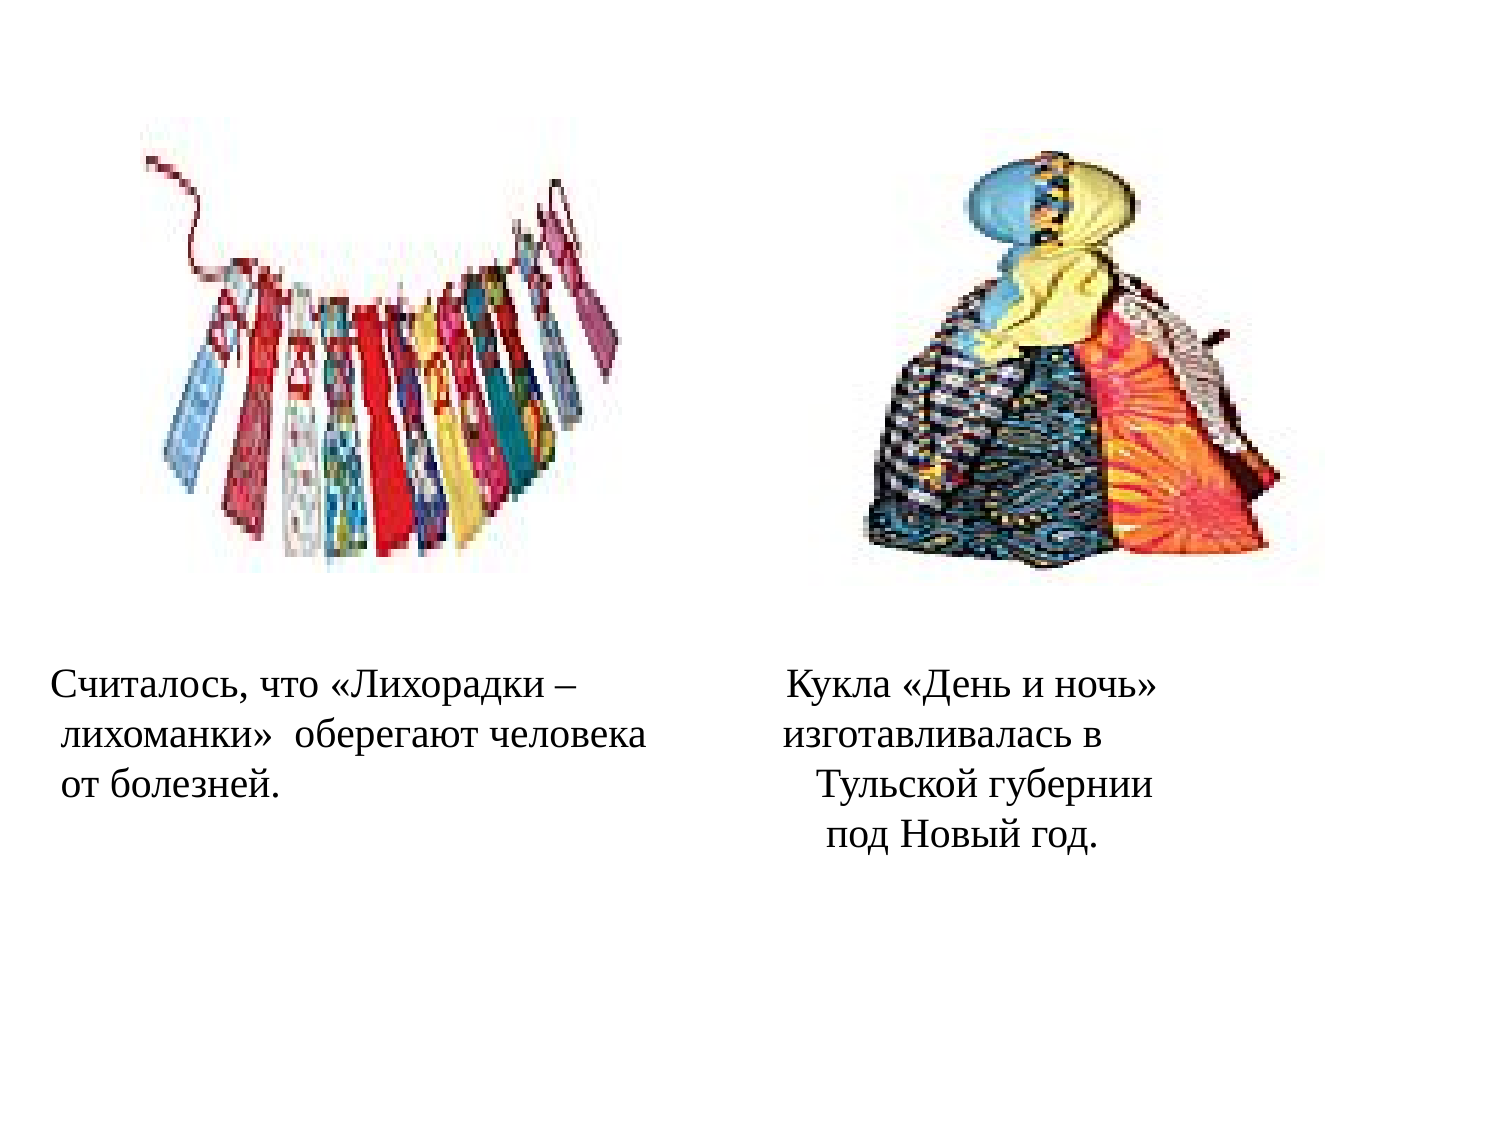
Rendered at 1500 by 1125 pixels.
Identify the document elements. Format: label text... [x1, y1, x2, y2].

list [808, 128, 1325, 587]
title Считалось, что «Лихорадки – Кукла «День и ночь» лихоманки» оберегают человека изготавливалась в от болезней. Тульской губернии под Новый год. [35, 621, 1386, 891]
picture [140, 116, 622, 573]
